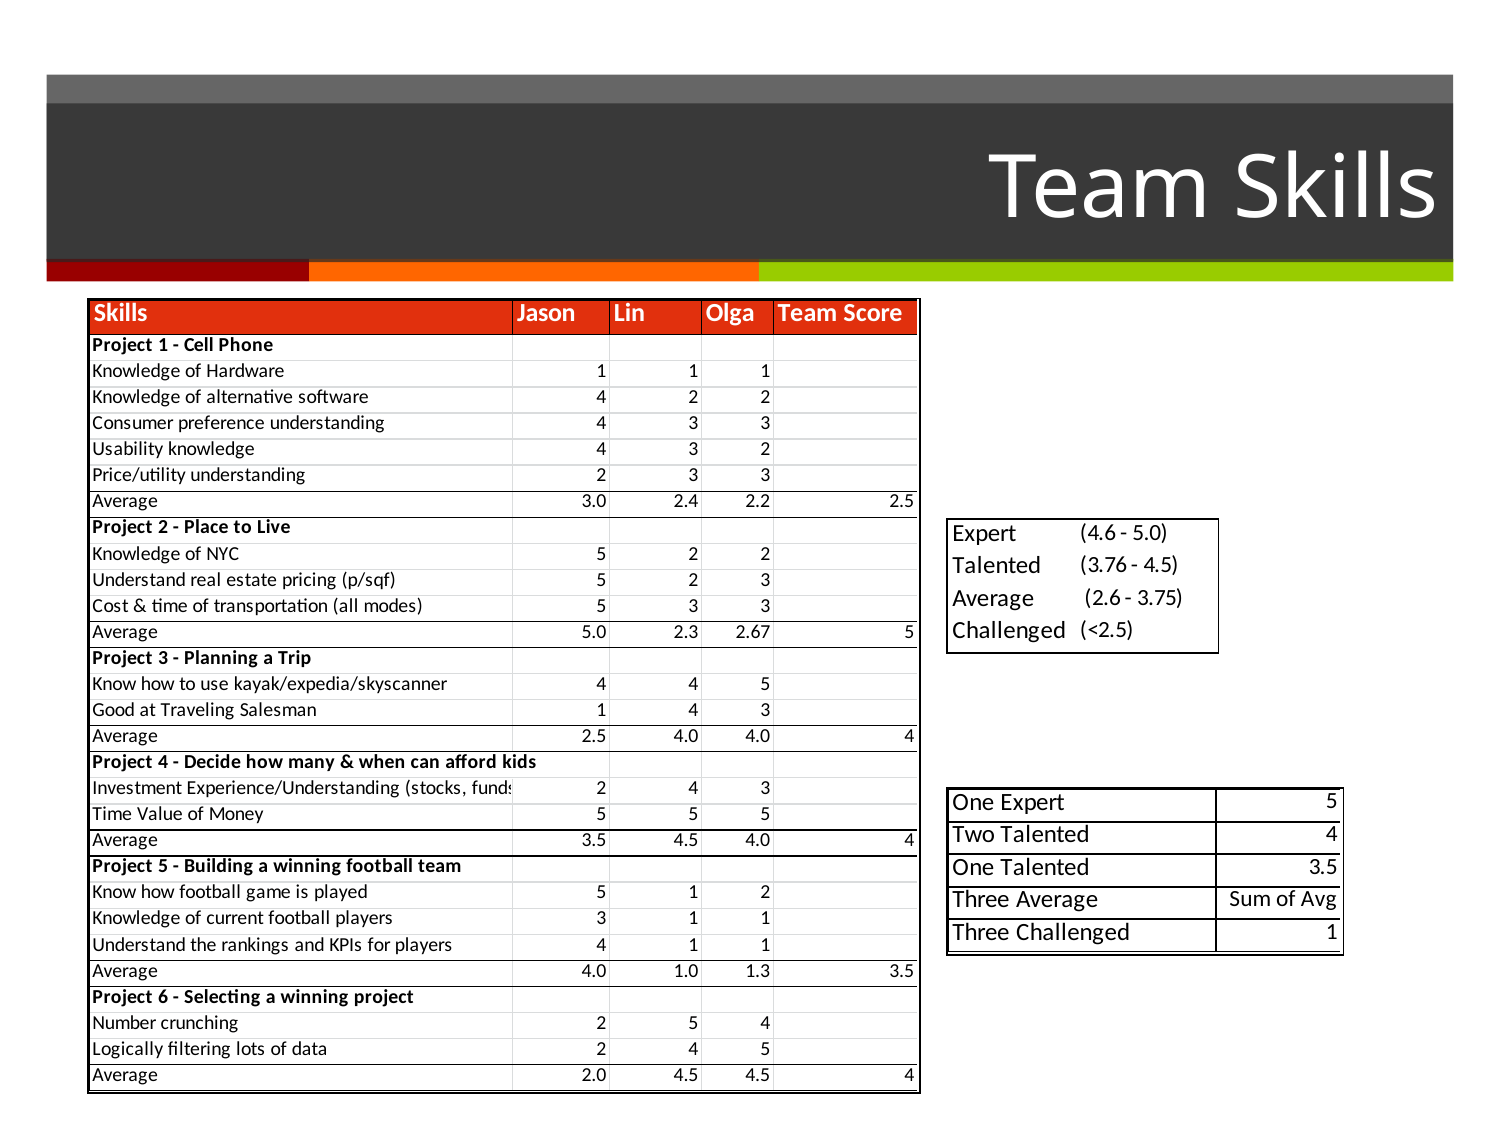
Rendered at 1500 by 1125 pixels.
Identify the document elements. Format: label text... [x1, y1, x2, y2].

picture [88, 298, 920, 1093]
picture [947, 787, 1344, 955]
picture [947, 519, 1219, 653]
title Team Skills [46, 103, 1454, 263]
